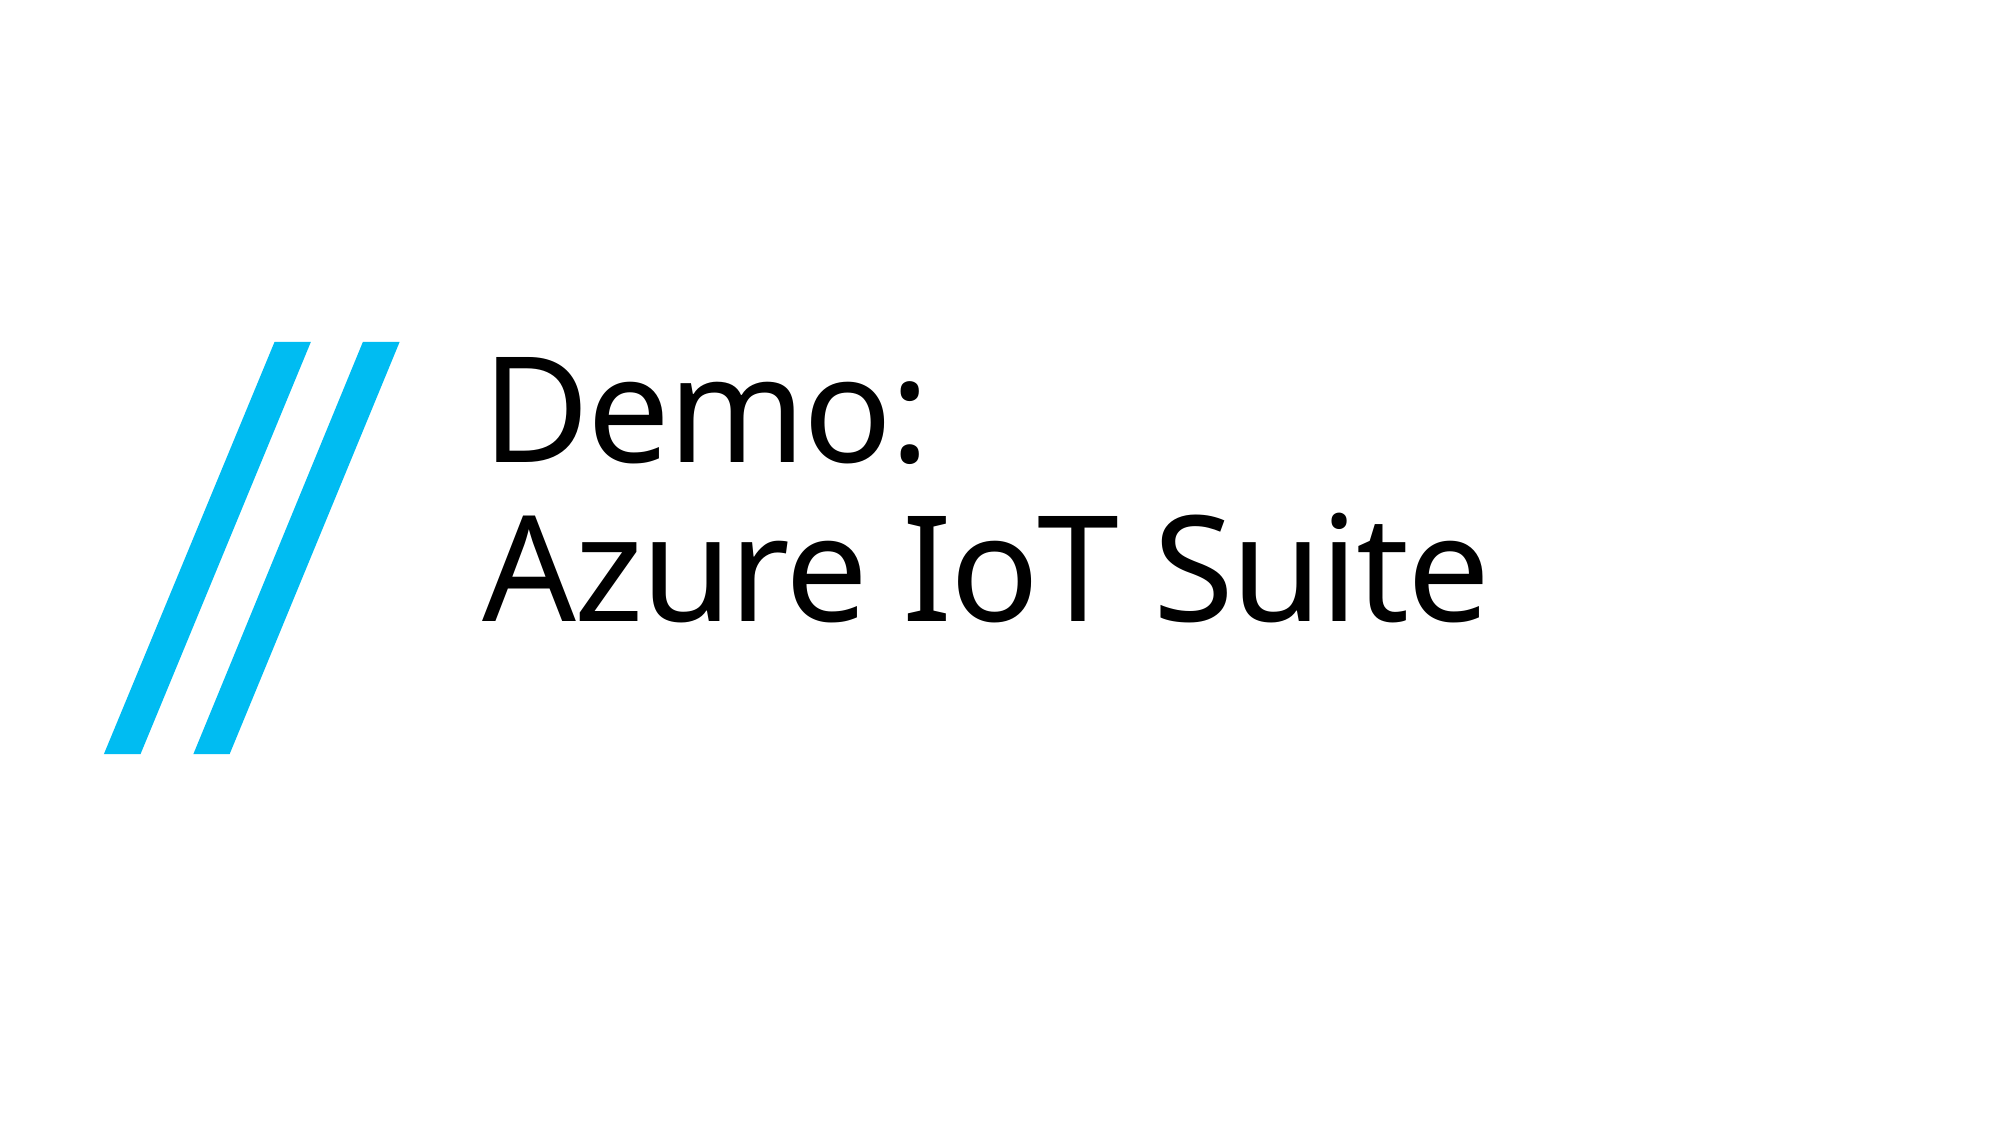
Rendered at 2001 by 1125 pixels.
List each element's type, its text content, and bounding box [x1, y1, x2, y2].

title Demo: Azure IoT Suite [458, 320, 1691, 767]
